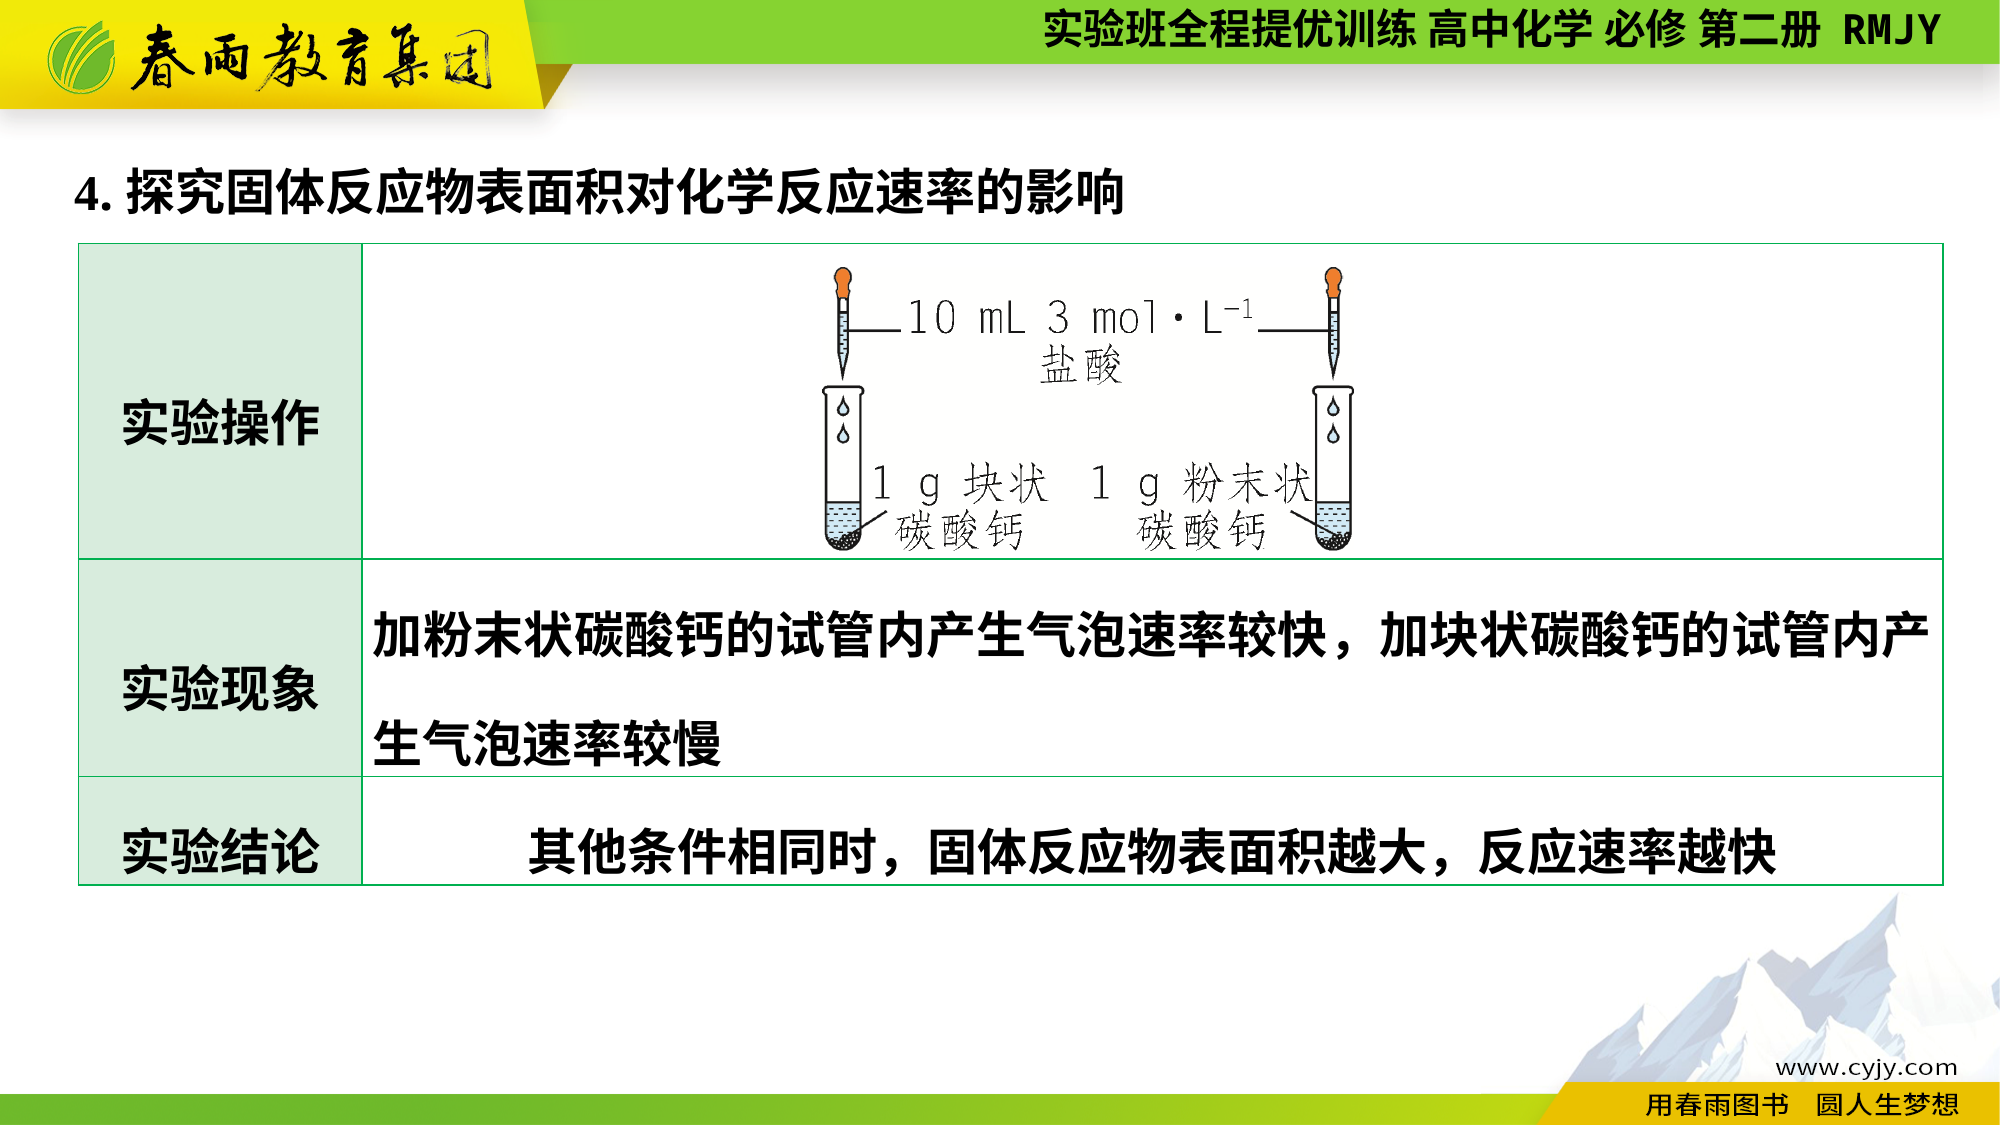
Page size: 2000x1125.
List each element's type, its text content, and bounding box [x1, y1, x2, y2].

table_cell 实验结论 [79, 777, 361, 884]
table_header 实验操作 [79, 244, 361, 558]
list 4.探究固体反应物表面积对化学反应速率的影响 [59, 122, 1944, 217]
picture [0, 0, 2000, 1125]
table_cell 实验现象 [79, 560, 361, 776]
table_header [363, 244, 1942, 558]
table_cell 加粉末状碳酸钙的试管内产生气泡速率较快，加块状碳酸钙的试管内产生气泡速率较慢 [363, 560, 1942, 776]
table_cell 其他条件相同时，固体反应物表面积越大，反应速率越快 [363, 777, 1942, 884]
